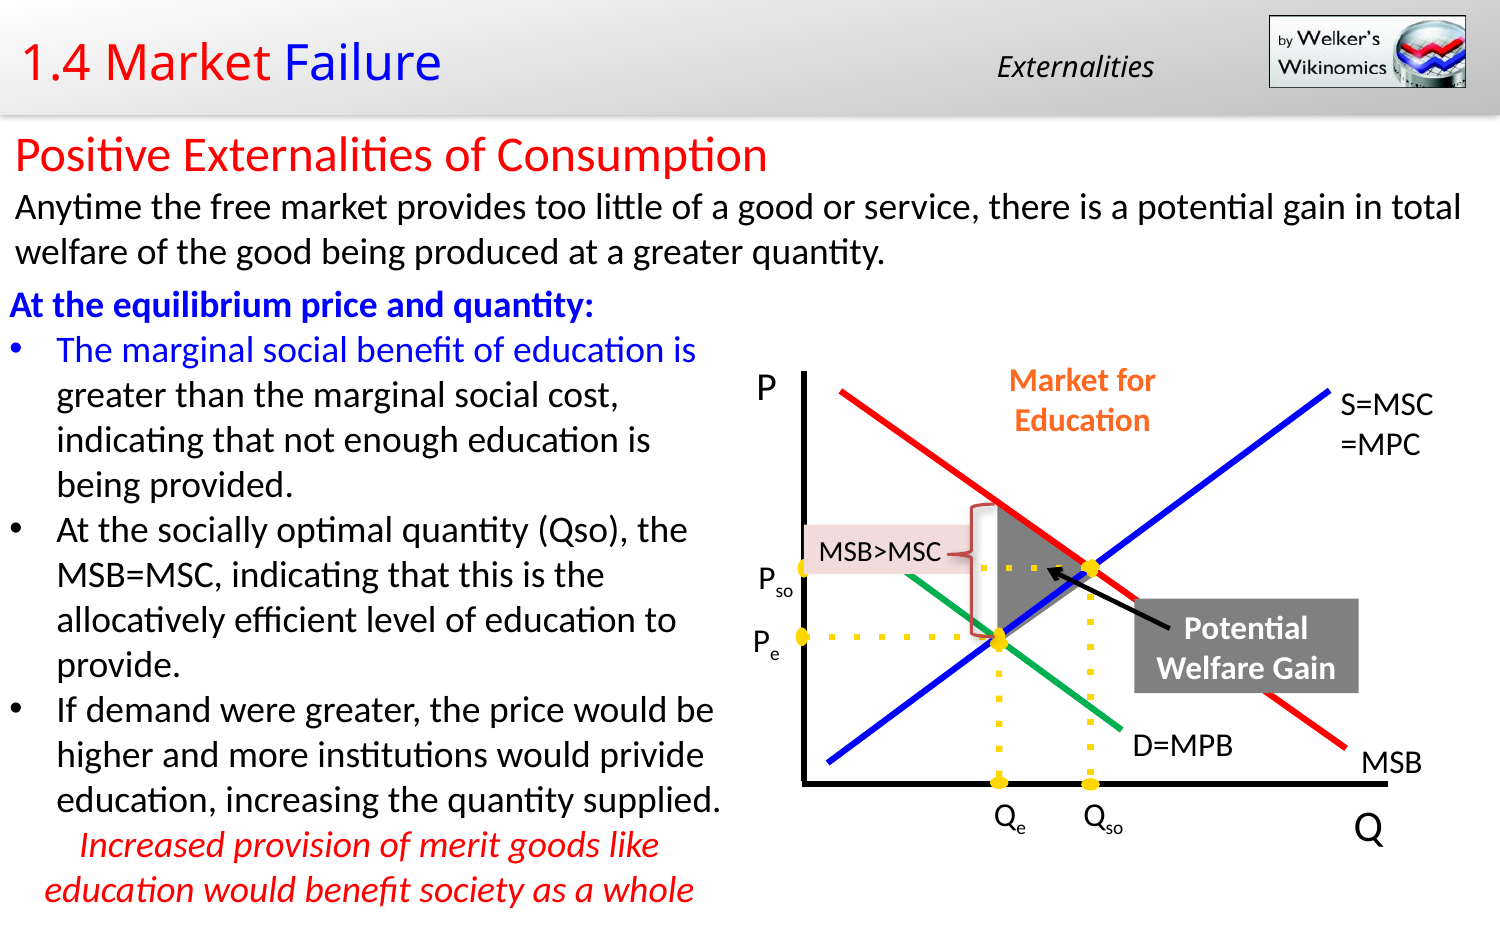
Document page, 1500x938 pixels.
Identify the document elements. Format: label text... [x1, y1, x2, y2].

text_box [737, 350, 1493, 857]
text_box At the equilibrium price and quantity: The marginal social benefit of education is greater than the marginal social cost, indicating that not enough education is being provided. At the socially optimal quantity (Qso), the MSB=MSC, indicating that this is the allocatively efficient level of education to provide. If demand were greater, the price would be higher and more institutions would privide education, increasing the quantity supplied. Increased provision of merit goods like education would benefit society as a whole [0, 272, 745, 938]
text_box Positive Externalities of Consumption Anytime the free market provides too little of a good or service, there is a potential gain in total welfare of the good being produced at a greater quantity. [0, 123, 1500, 280]
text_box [0, 0, 1500, 115]
